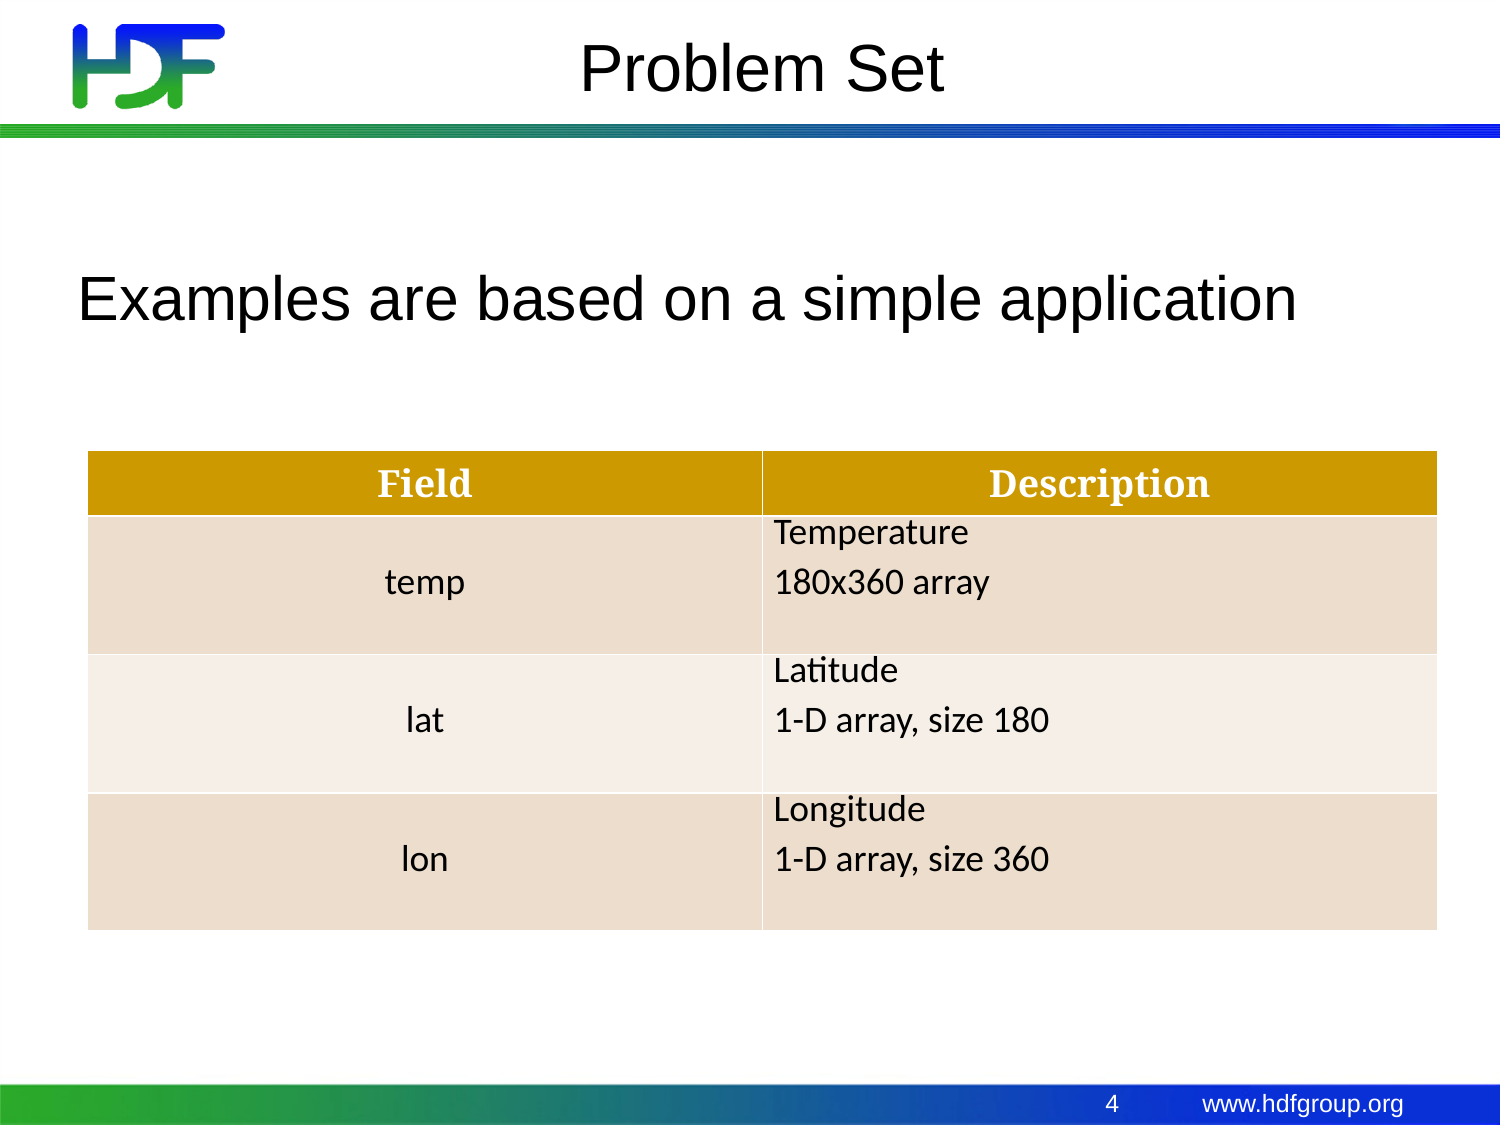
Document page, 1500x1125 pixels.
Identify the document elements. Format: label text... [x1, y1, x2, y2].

table_cell Longitude 1-D array, size 360 [763, 794, 1437, 930]
slide_number 4 [1049, 1087, 1176, 1125]
title Problem Set [187, 24, 1338, 113]
table_cell Temperature 180x360 array [763, 517, 1437, 654]
table_header Field [88, 451, 762, 515]
table_header Description [763, 451, 1437, 515]
list Examples are based on a simple application [62, 162, 1451, 1063]
table_cell Latitude 1-D array, size 180 [763, 655, 1437, 792]
table_cell lat [88, 655, 762, 792]
table_cell temp [88, 517, 762, 654]
table_cell lon [88, 794, 762, 930]
picture [0, 0, 1500, 1125]
